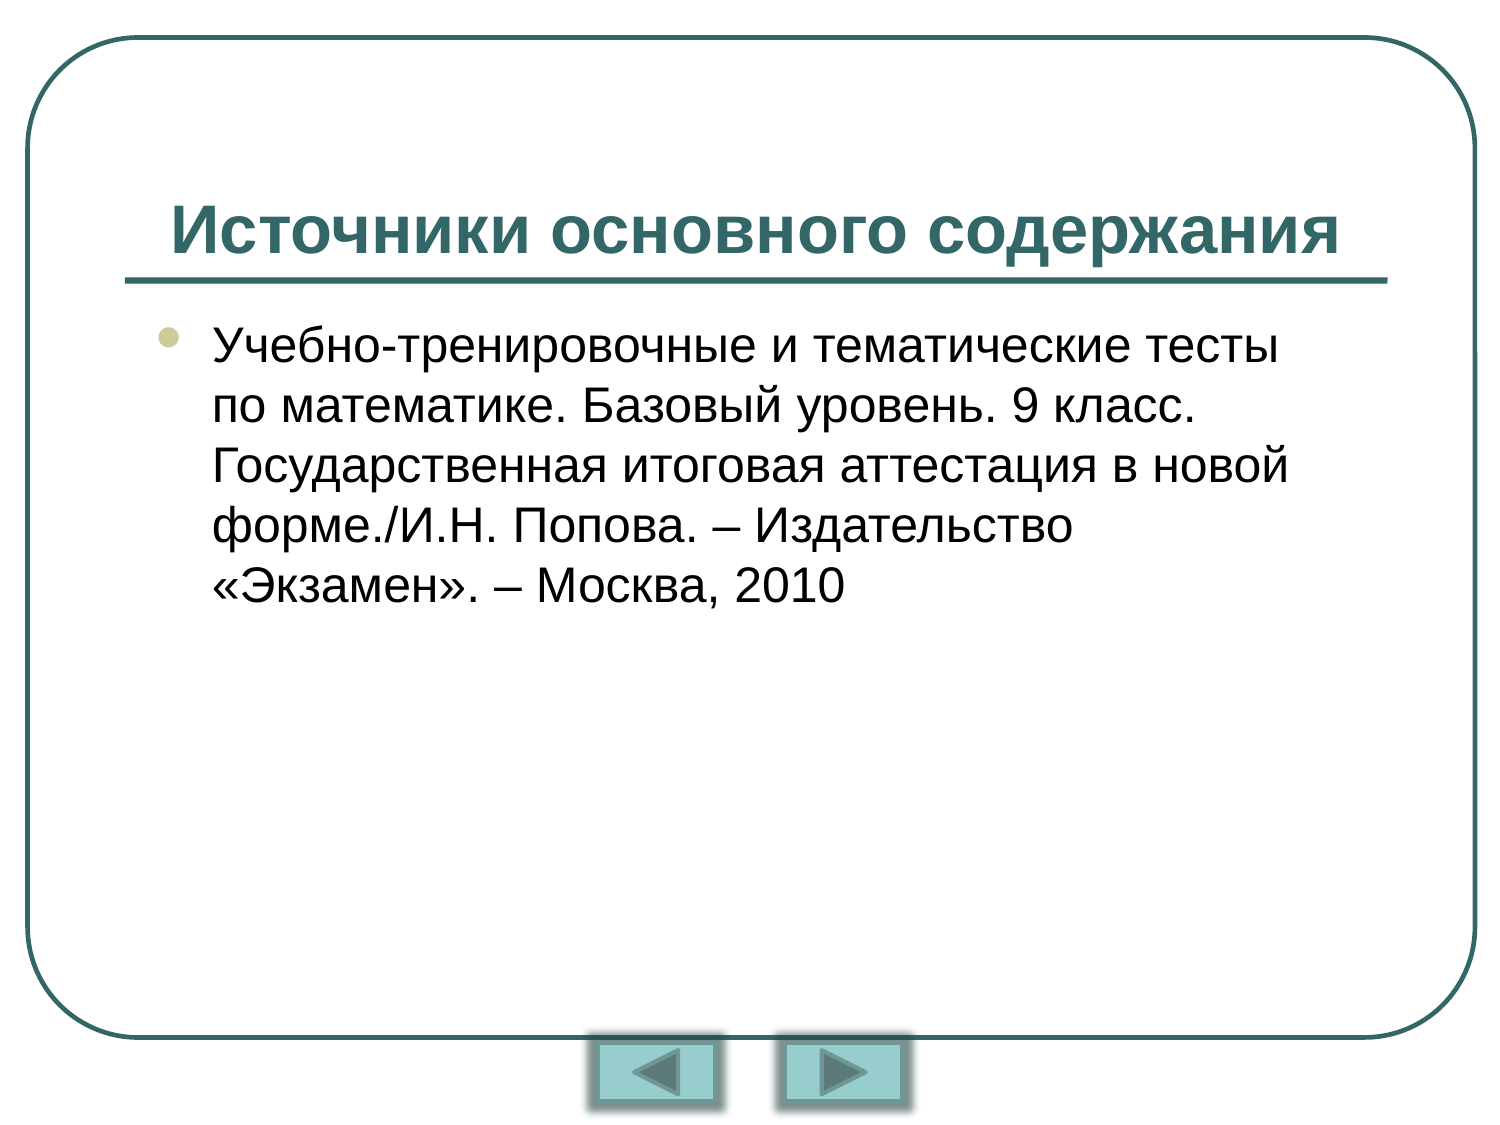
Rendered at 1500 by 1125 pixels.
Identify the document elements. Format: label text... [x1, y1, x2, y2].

text_box [783, 1041, 904, 1104]
text_box [595, 1041, 717, 1104]
title Источники основного содержания [124, 87, 1388, 276]
list Учебно-тренировочные и тематические тесты по математике. Базовый уровень. 9 класс. Государственная итоговая аттестация в новой форме./И.Н. Попова. – Издательство «Экзамен». – Москва, 2010 [140, 304, 1348, 964]
